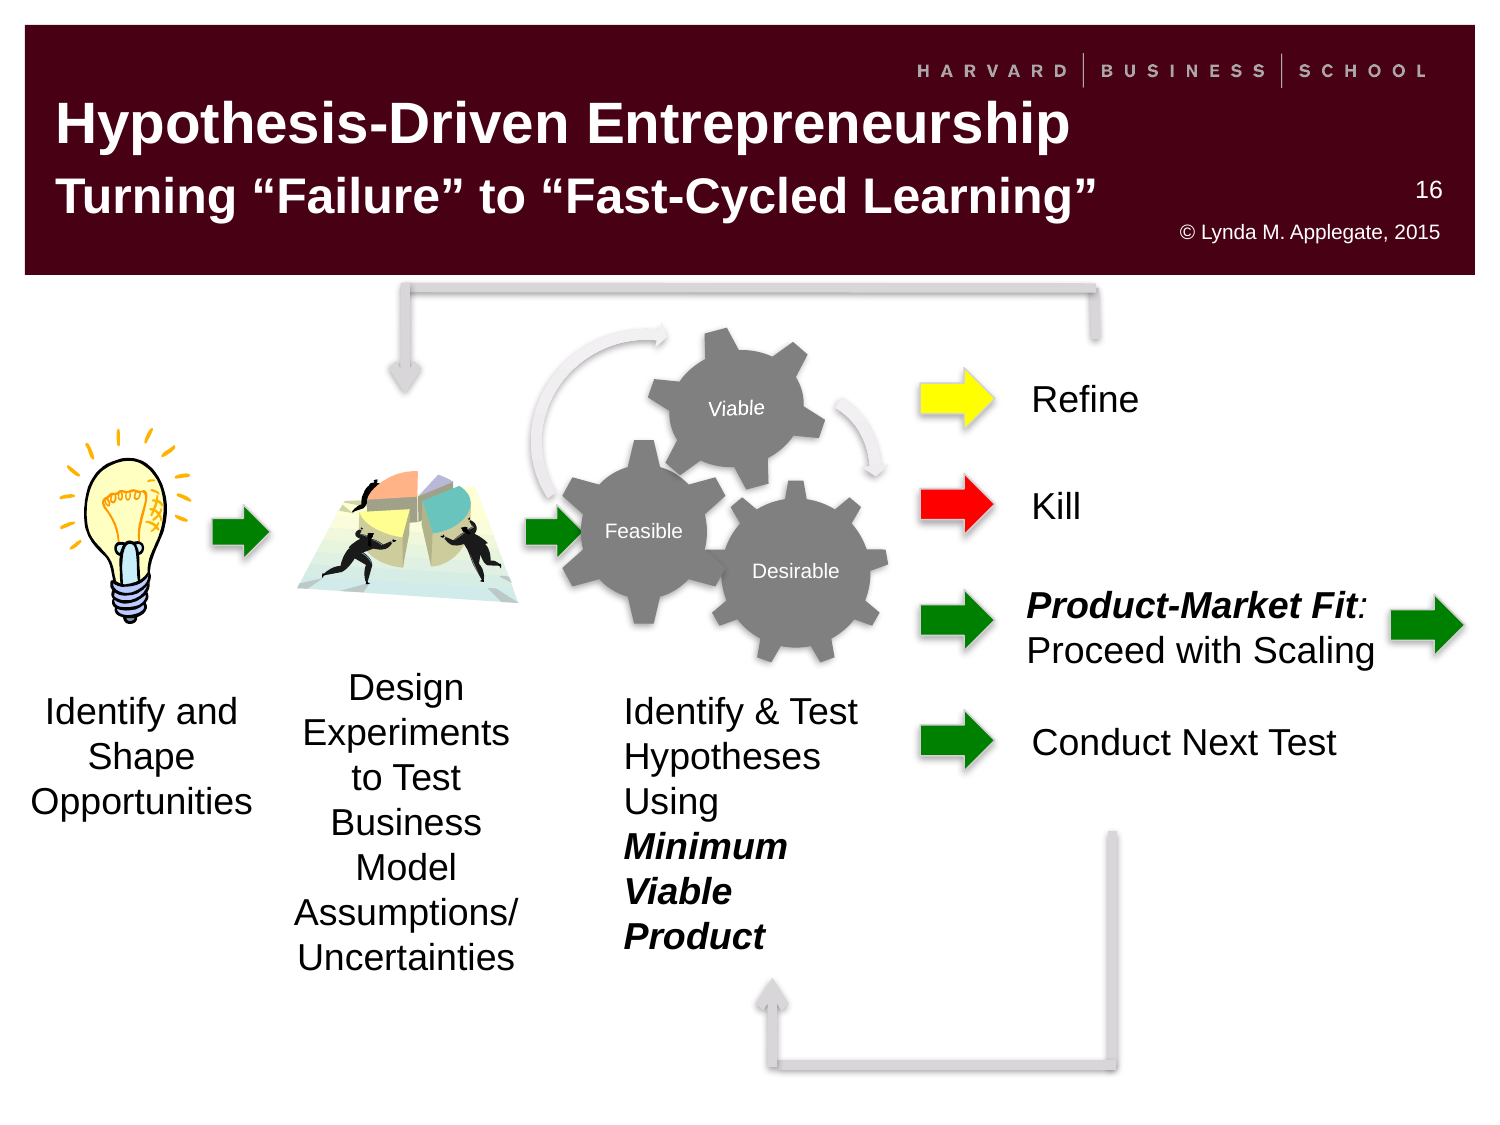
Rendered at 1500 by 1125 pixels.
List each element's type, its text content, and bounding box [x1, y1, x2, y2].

text_box Kill [1016, 474, 1178, 535]
picture [296, 468, 521, 606]
text_box [966, 474, 996, 535]
text_box Refine [1016, 367, 1178, 428]
text_box Identify and Shape Opportunities [0, 679, 278, 829]
text_box [1389, 593, 1466, 657]
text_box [478, 315, 961, 656]
picture [1391, 53, 1425, 88]
picture [58, 422, 196, 630]
text_box [966, 590, 996, 651]
text_box Product-Market Fit: Proceed with Scaling [1011, 573, 1395, 678]
text_box [966, 368, 996, 429]
text_box Design Experiments to Test Business Model Assumptions/ Uncertainties [278, 655, 534, 986]
slide_number 16 [1108, 158, 1459, 219]
text_box [211, 504, 272, 560]
text_box [919, 708, 996, 772]
text_box Identify & Test Hypotheses Using Minimum Viable Product [608, 679, 891, 964]
title Hypothesis-Driven Entrepreneurship Turning “Failure” to “Fast-Cycled Learning” [40, 44, 1391, 233]
text_box Conduct Next Test [1016, 710, 1443, 771]
